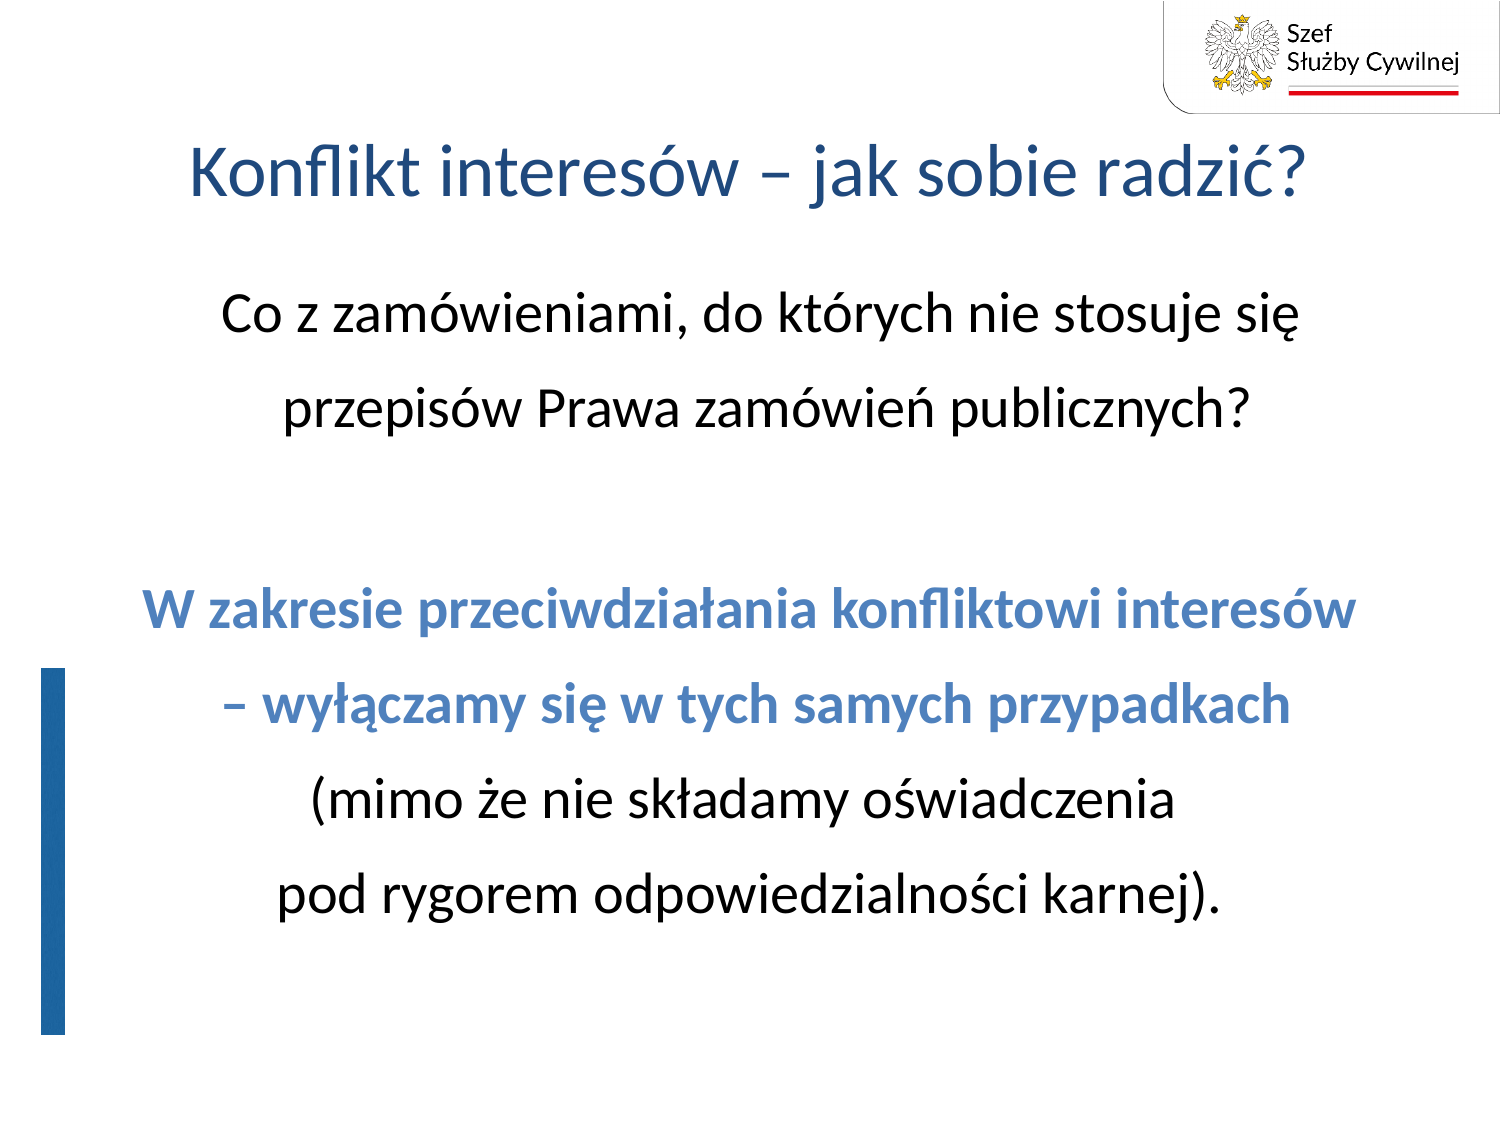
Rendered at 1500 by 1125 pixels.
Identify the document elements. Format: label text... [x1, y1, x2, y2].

title Konflikt interesów – jak sobie radzić? [100, 113, 1400, 239]
text_box W zakresie przeciwdziałania konfliktowi interesów – wyłączamy się w tych samych przypadkach (mimo że nie składamy oświadczenia pod rygorem odpowiedzialności karnej). [117, 562, 1382, 933]
text_box Co z zamówieniami, do których nie stosuje się przepisów Prawa zamówień publicznych? [120, 267, 1402, 447]
picture [41, 668, 65, 1035]
picture [1163, 0, 1500, 114]
